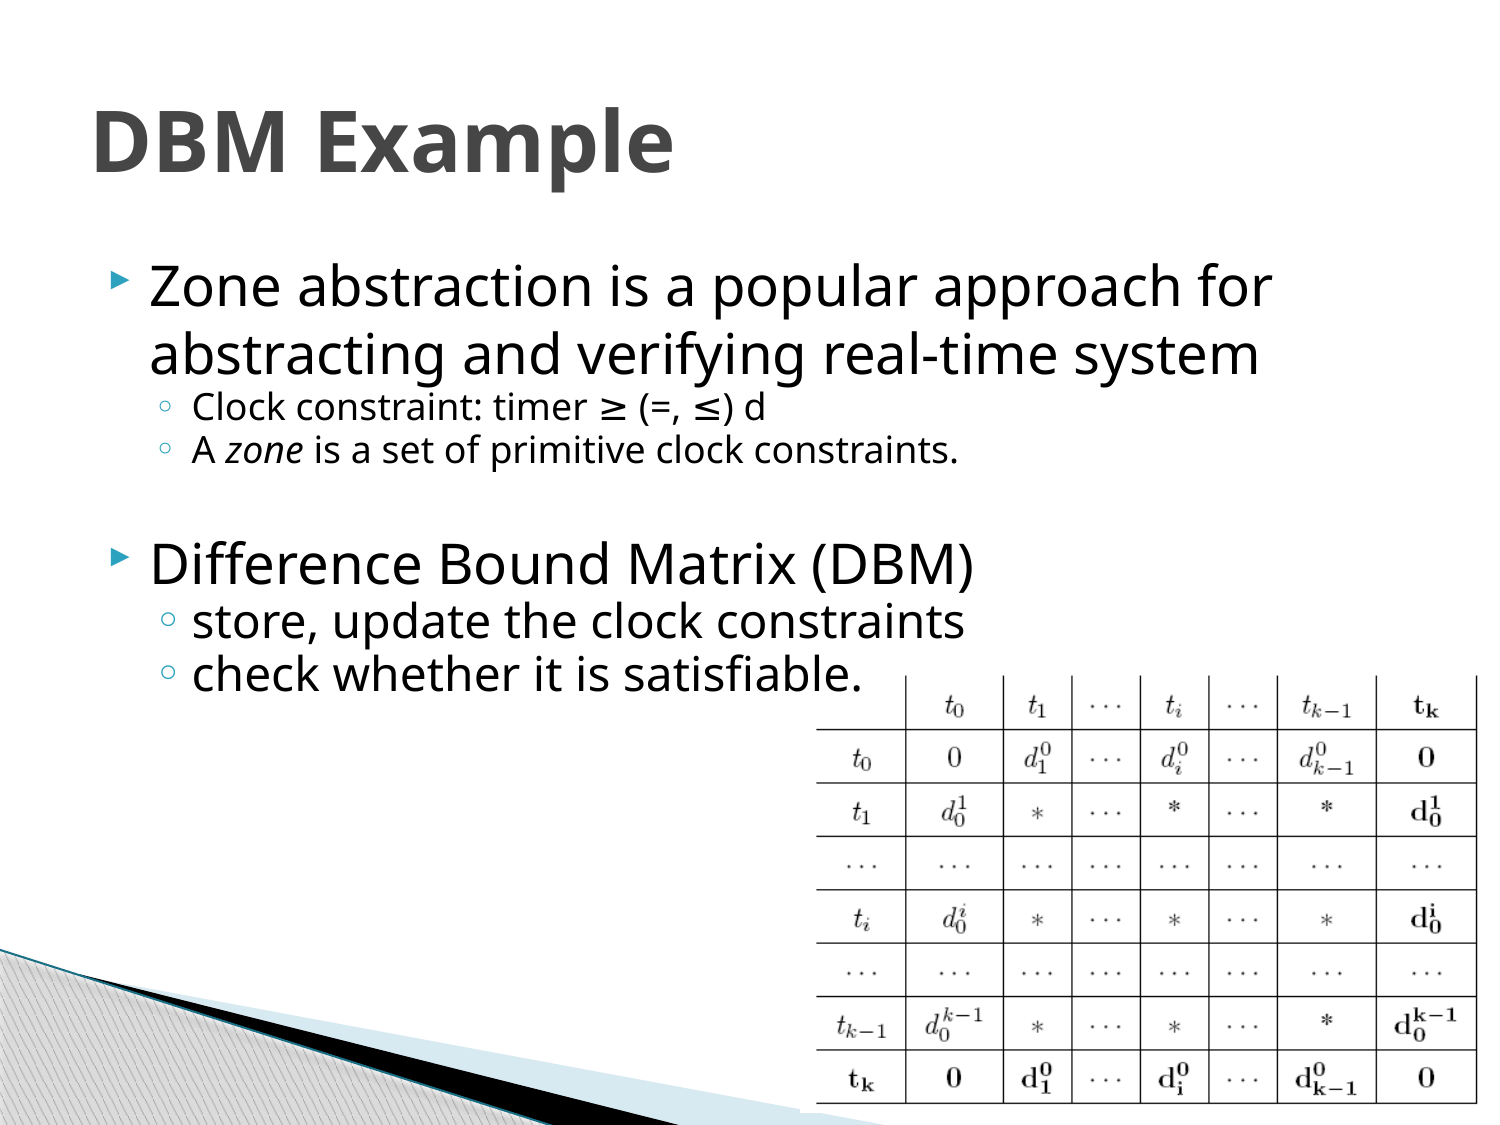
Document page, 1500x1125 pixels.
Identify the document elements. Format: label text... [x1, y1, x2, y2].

list Zone abstraction is a popular approach for abstracting and verifying real-time system Clock constraint: timer ≥ (=, ≤) d A zone is a set of primitive clock constraints. Difference Bound Matrix (DBM) store, update the clock constraints check whether it is satisfiable. [75, 243, 1425, 986]
picture [799, 649, 1491, 1113]
title DBM Example [75, 45, 1425, 233]
